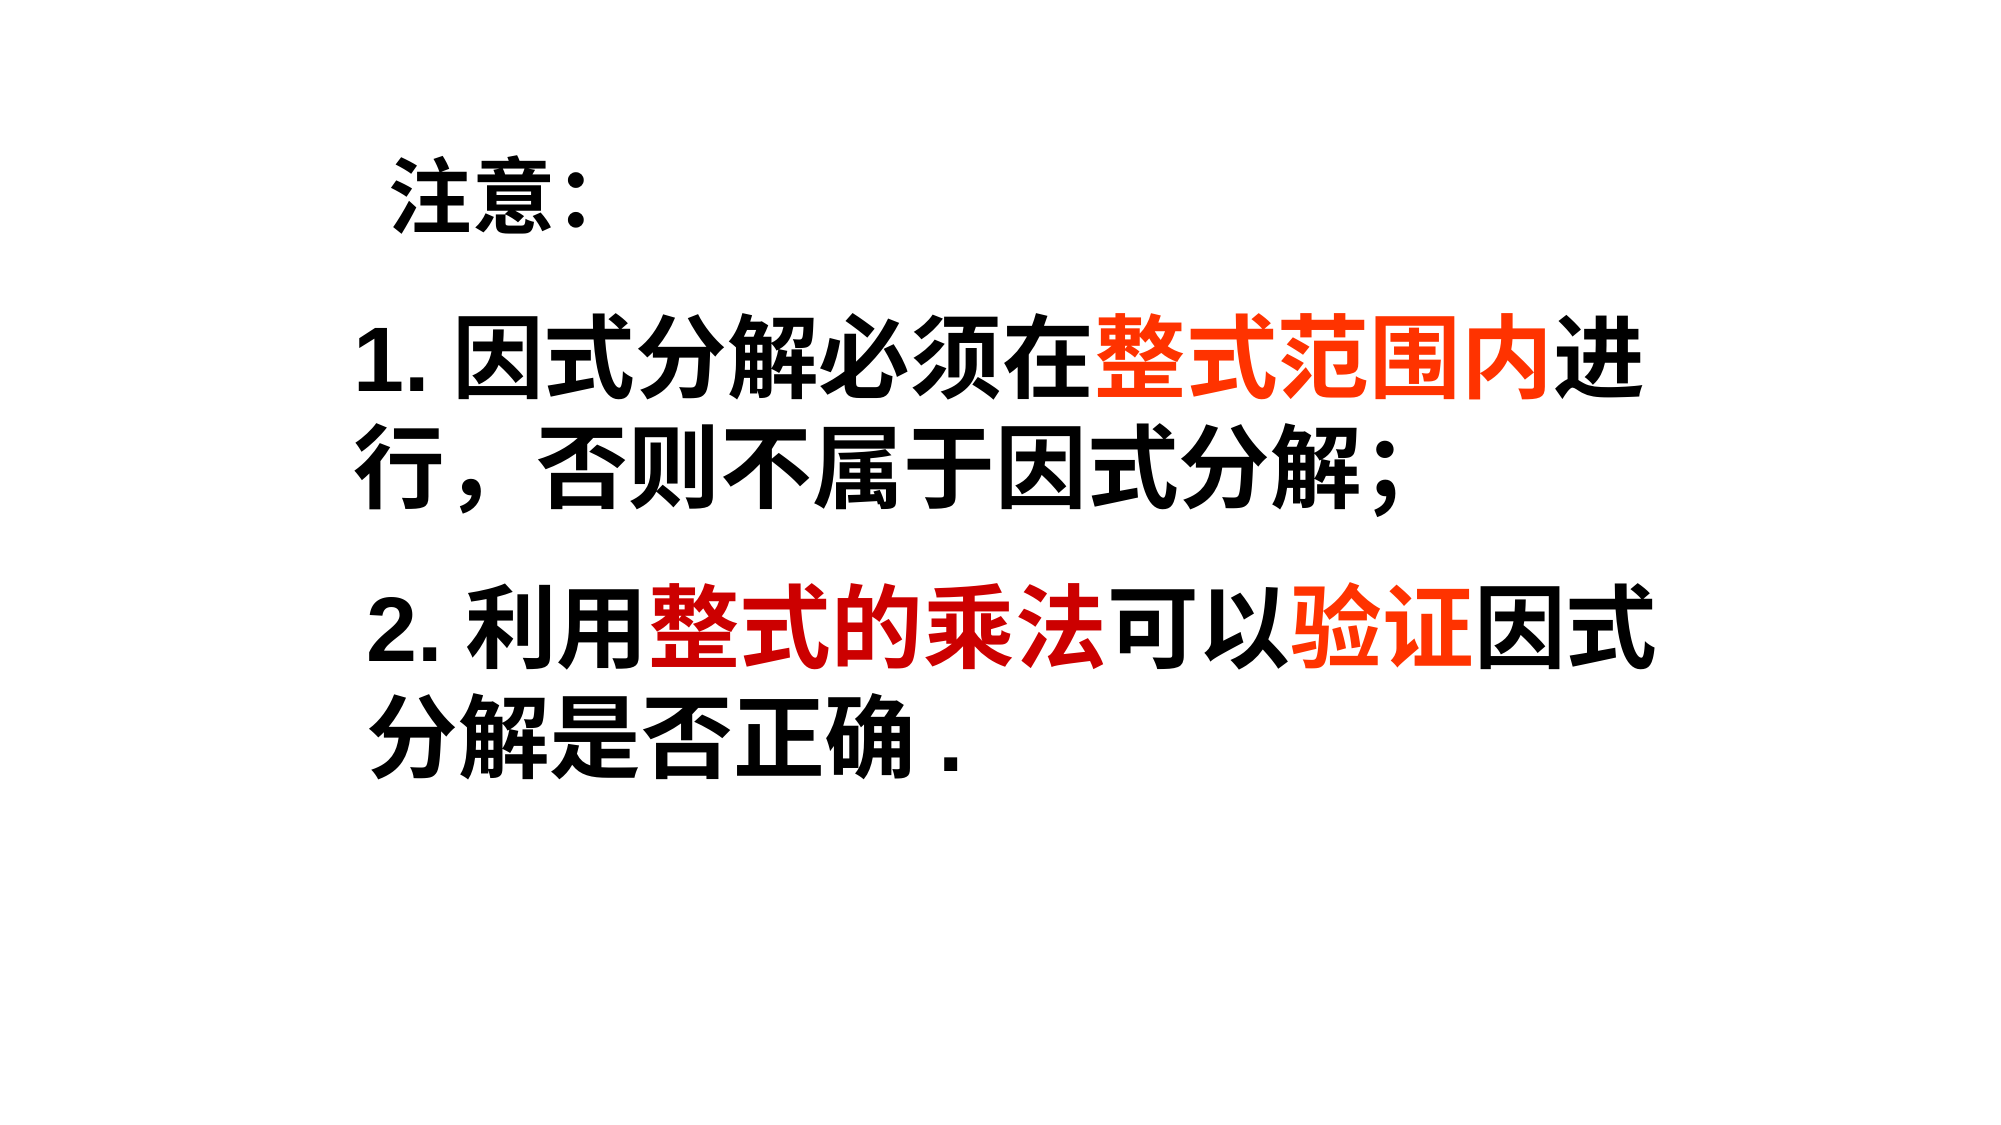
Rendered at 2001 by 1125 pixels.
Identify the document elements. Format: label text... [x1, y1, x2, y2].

text_box 注意： [374, 137, 654, 252]
text_box 1.因式分解必须在整式范围内进 行，否则不属于因式分解； [338, 292, 1660, 527]
text_box 2.利用整式的乘法可以验证因式 分解是否正确. [351, 562, 1673, 798]
